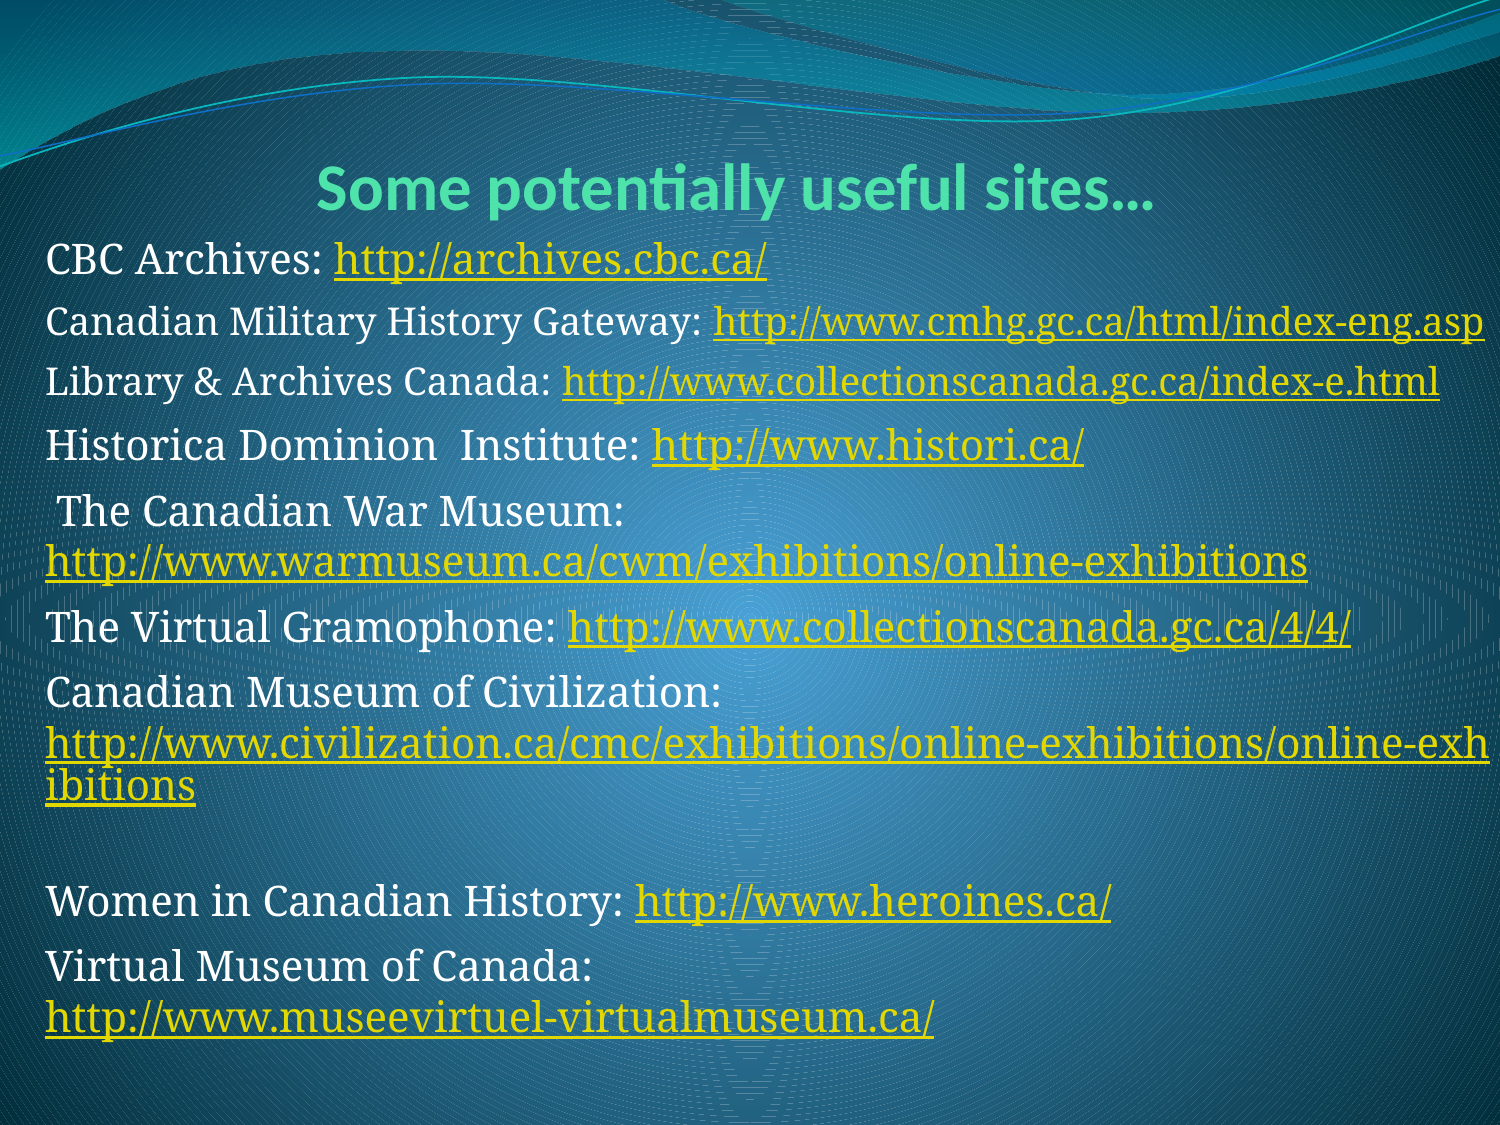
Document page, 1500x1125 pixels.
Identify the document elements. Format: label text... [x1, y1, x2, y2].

title Some potentially useful sites… [99, 0, 1375, 224]
list CBC Archives: http://archives.cbc.ca/ Canadian Military History Gateway: http://www.cmhg.gc.ca/html/index-eng.asp Library & Archives Canada: http://www.collectionscanada.gc.ca/index-e.html Historica Dominion Institute: http://www.histori.ca/ The Canadian War Museum: http://www.warmuseum.ca/cwm/exhibitions/online-exhibitions The Virtual Gramophone: http://www.collectionscanada.gc.ca/4/4/ Canadian Museum of Civilization: http://www.civilization.ca/cmc/exhibitions/online-exhibitions/online-exhibitions Women in Canadian History: http://www.heroines.ca/ Virtual Museum of Canada: http://www.museevirtuel-virtualmuseum.ca/ [37, 224, 1500, 1050]
